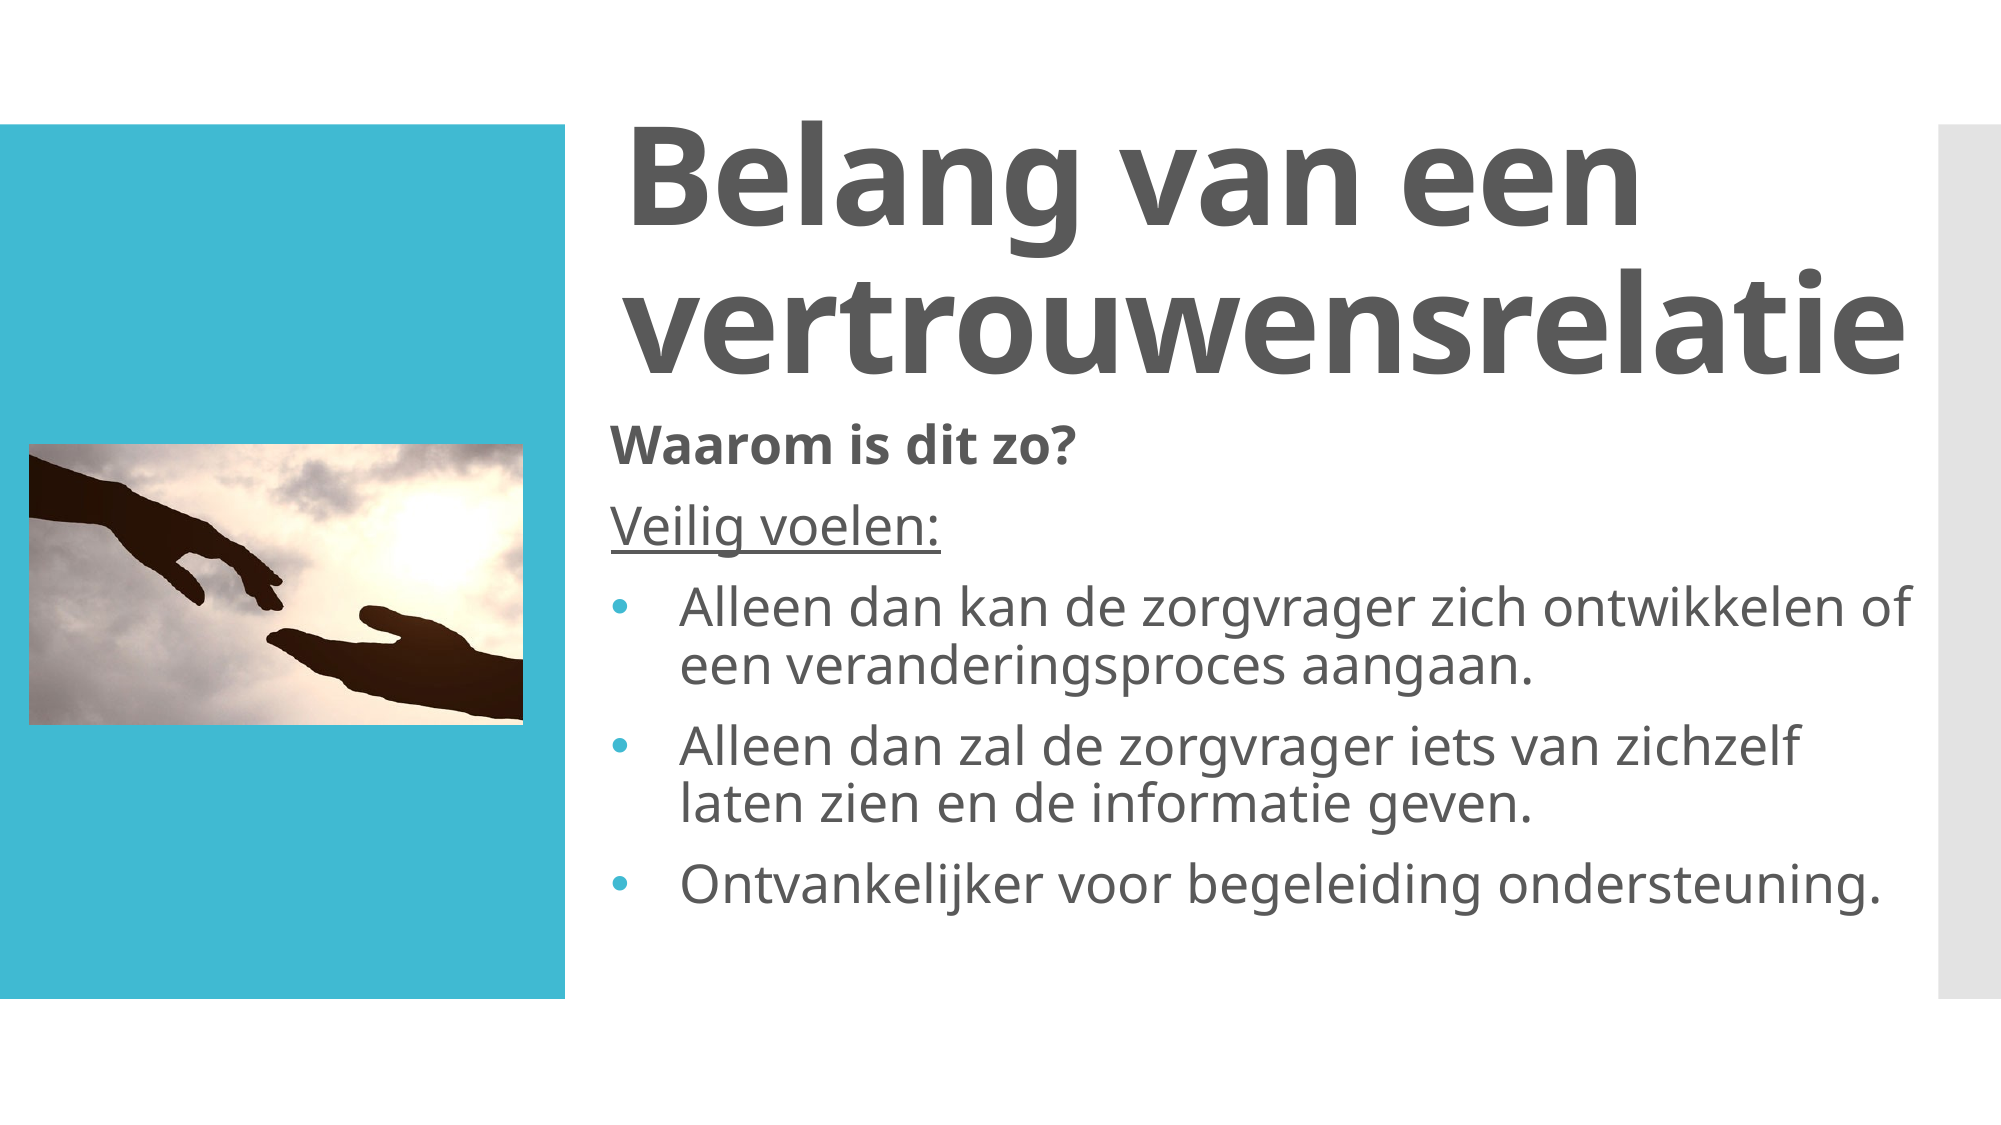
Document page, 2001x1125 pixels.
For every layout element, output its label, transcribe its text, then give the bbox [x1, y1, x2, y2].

title Belang van een vertrouwensrelatie [607, 90, 1955, 412]
picture [29, 444, 523, 726]
list Waarom is dit zo? Veilig voelen: Alleen dan kan de zorgvrager zich ontwikkelen of een veranderingsproces aangaan. Alleen dan zal de zorgvrager iets van zichzelf laten zien en de informatie geven. Ontvankelijker voor begeleiding ondersteuning. [595, 411, 1934, 998]
